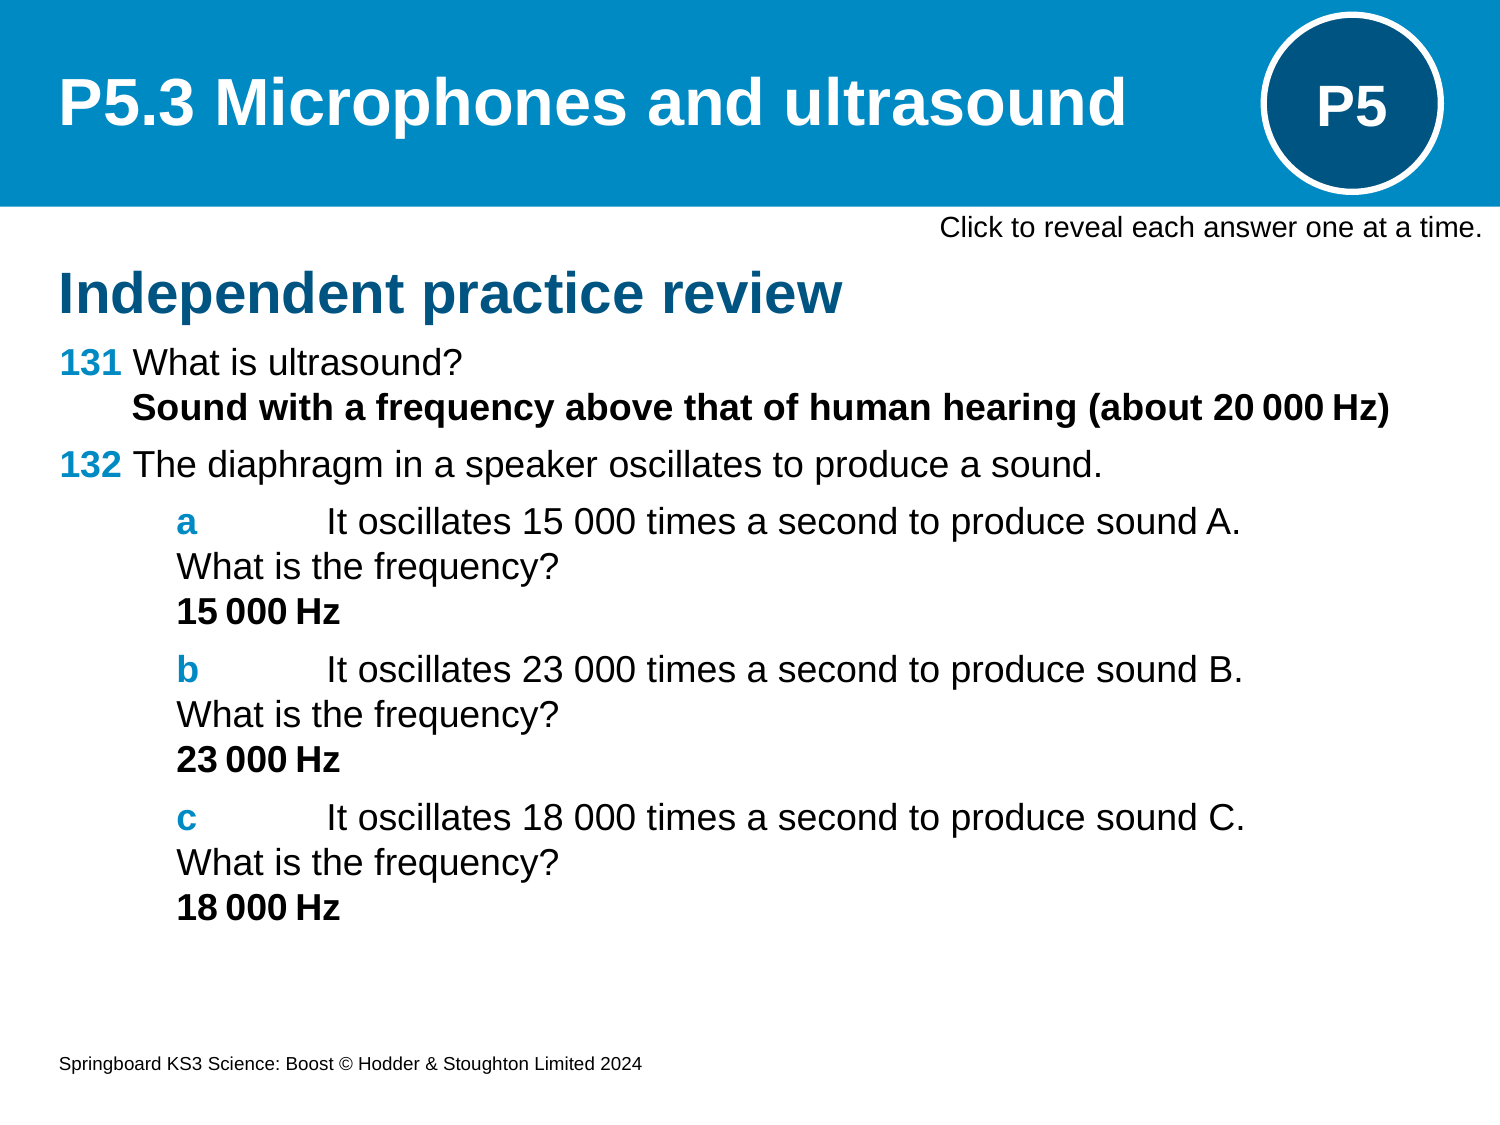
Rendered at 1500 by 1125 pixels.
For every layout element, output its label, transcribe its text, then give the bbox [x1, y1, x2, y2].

text_box P5 [1262, 13, 1442, 193]
title P5.3 Microphones and ultrasound [59, 0, 1240, 207]
picture [1411, 34, 1421, 44]
text_box Independent practice review 131 What is ultrasound? Sound with a frequency above that of human hearing (about 20 000 Hz) 132 The diaphragm in a speaker oscillates to produce a sound. a It oscillates 15 000 times a second to produce sound A. What is the frequency? 15 000 Hz b It oscillates 23 000 times a second to produce sound B. What is the frequency? 23 000 Hz c It oscillates 18 000 times a second to produce sound C. What is the frequency? 18 000 Hz [58, 247, 1441, 1034]
picture [1283, 162, 1293, 172]
footer Springboard KS3 Science: Boost © Hodder & Stoughton Limited 2024 [59, 1034, 680, 1094]
text_box Click to reveal each answer one at a time. [935, 208, 1489, 244]
